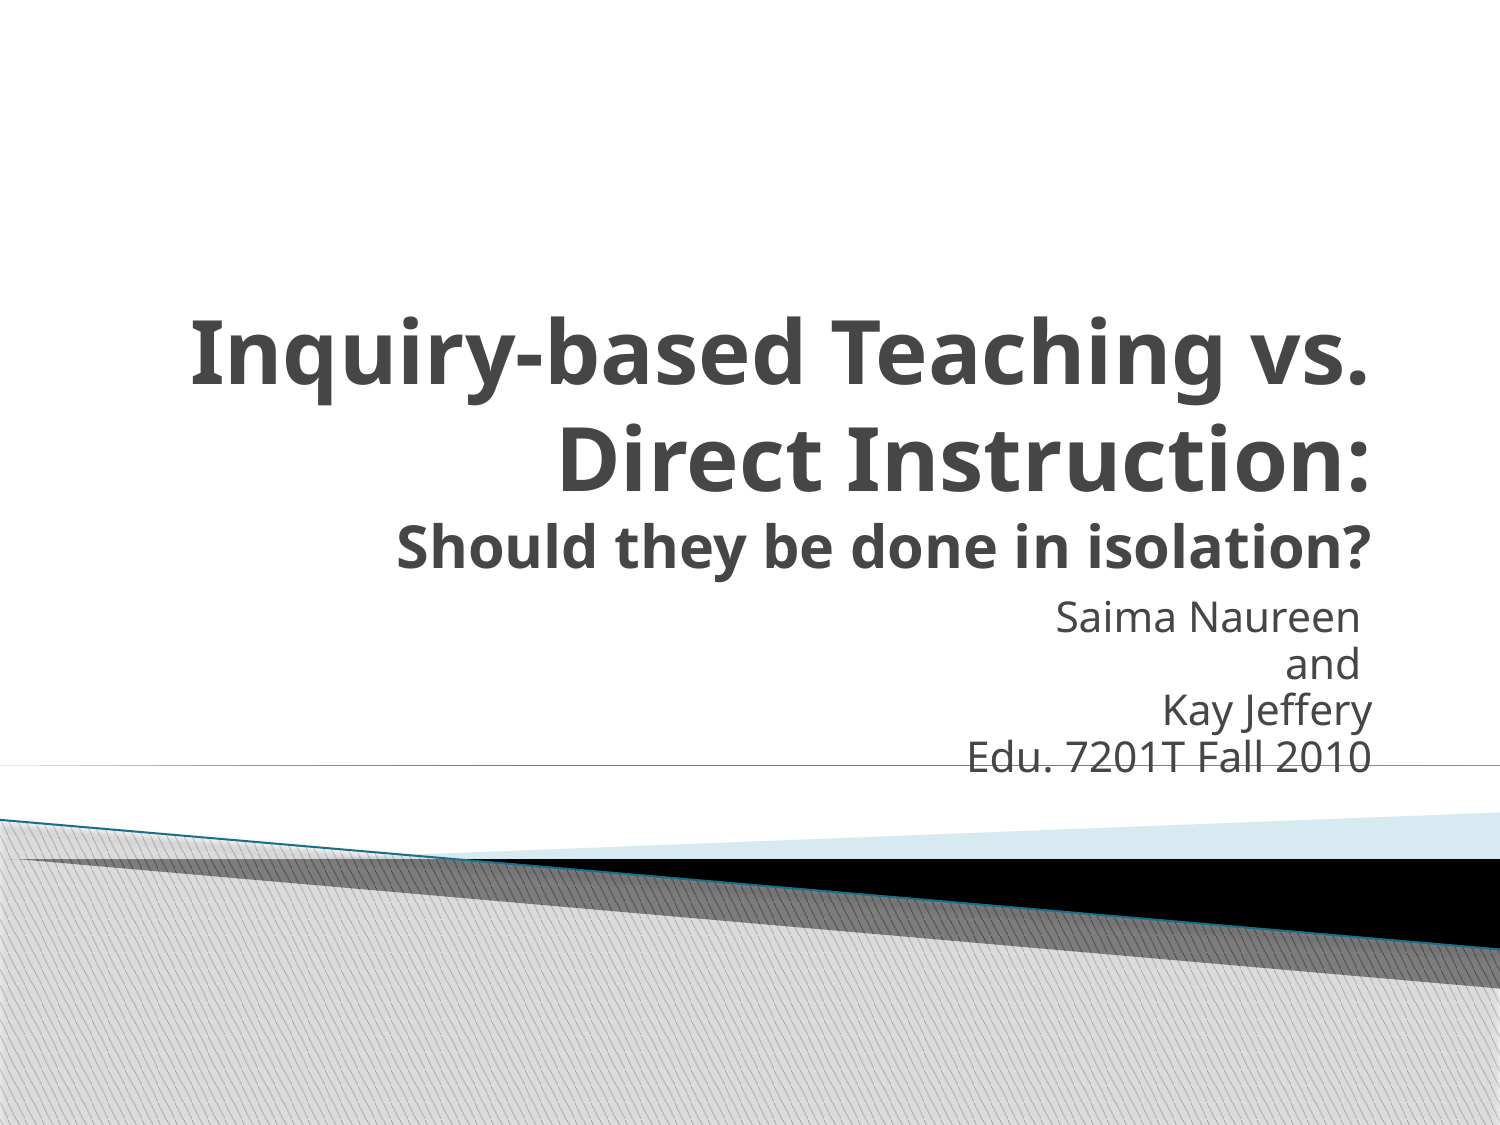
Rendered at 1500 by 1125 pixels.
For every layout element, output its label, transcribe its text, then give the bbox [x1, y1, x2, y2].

picture [5, 859, 1500, 989]
subtitle Saima Naureen and Kay Jeffery Edu. 7201T Fall 2010 [112, 592, 1388, 790]
title Inquiry-based Teaching vs. Direct Instruction: Should they be done in isolation? [112, 287, 1388, 588]
